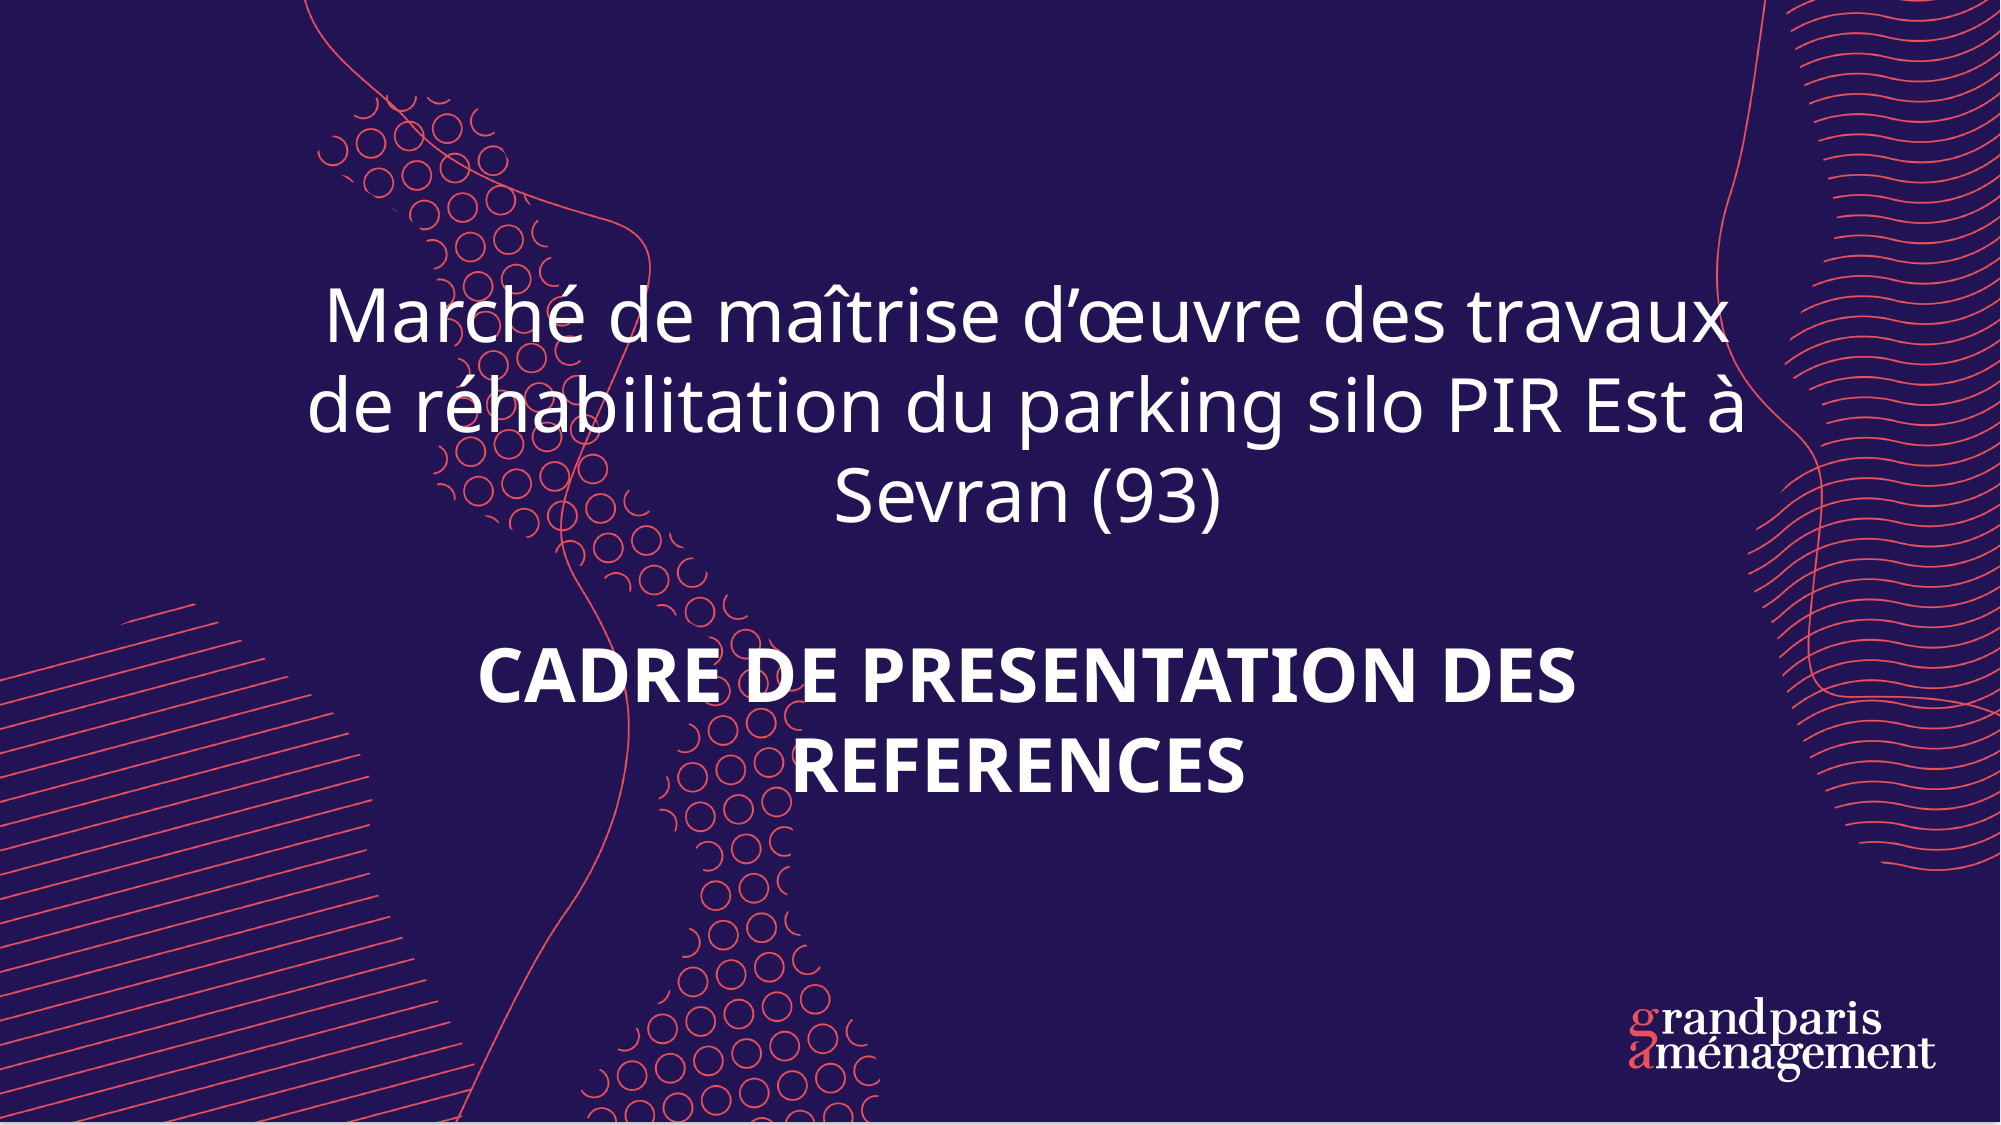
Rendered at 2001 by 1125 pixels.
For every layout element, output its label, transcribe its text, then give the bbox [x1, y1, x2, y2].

picture [0, 0, 2000, 1122]
title Marché de maîtrise d’œuvre des travaux de réhabilitation du parking silo PIR Est à Sevran (93) CADRE DE PRESENTATION DES REFERENCES [257, 309, 1799, 816]
